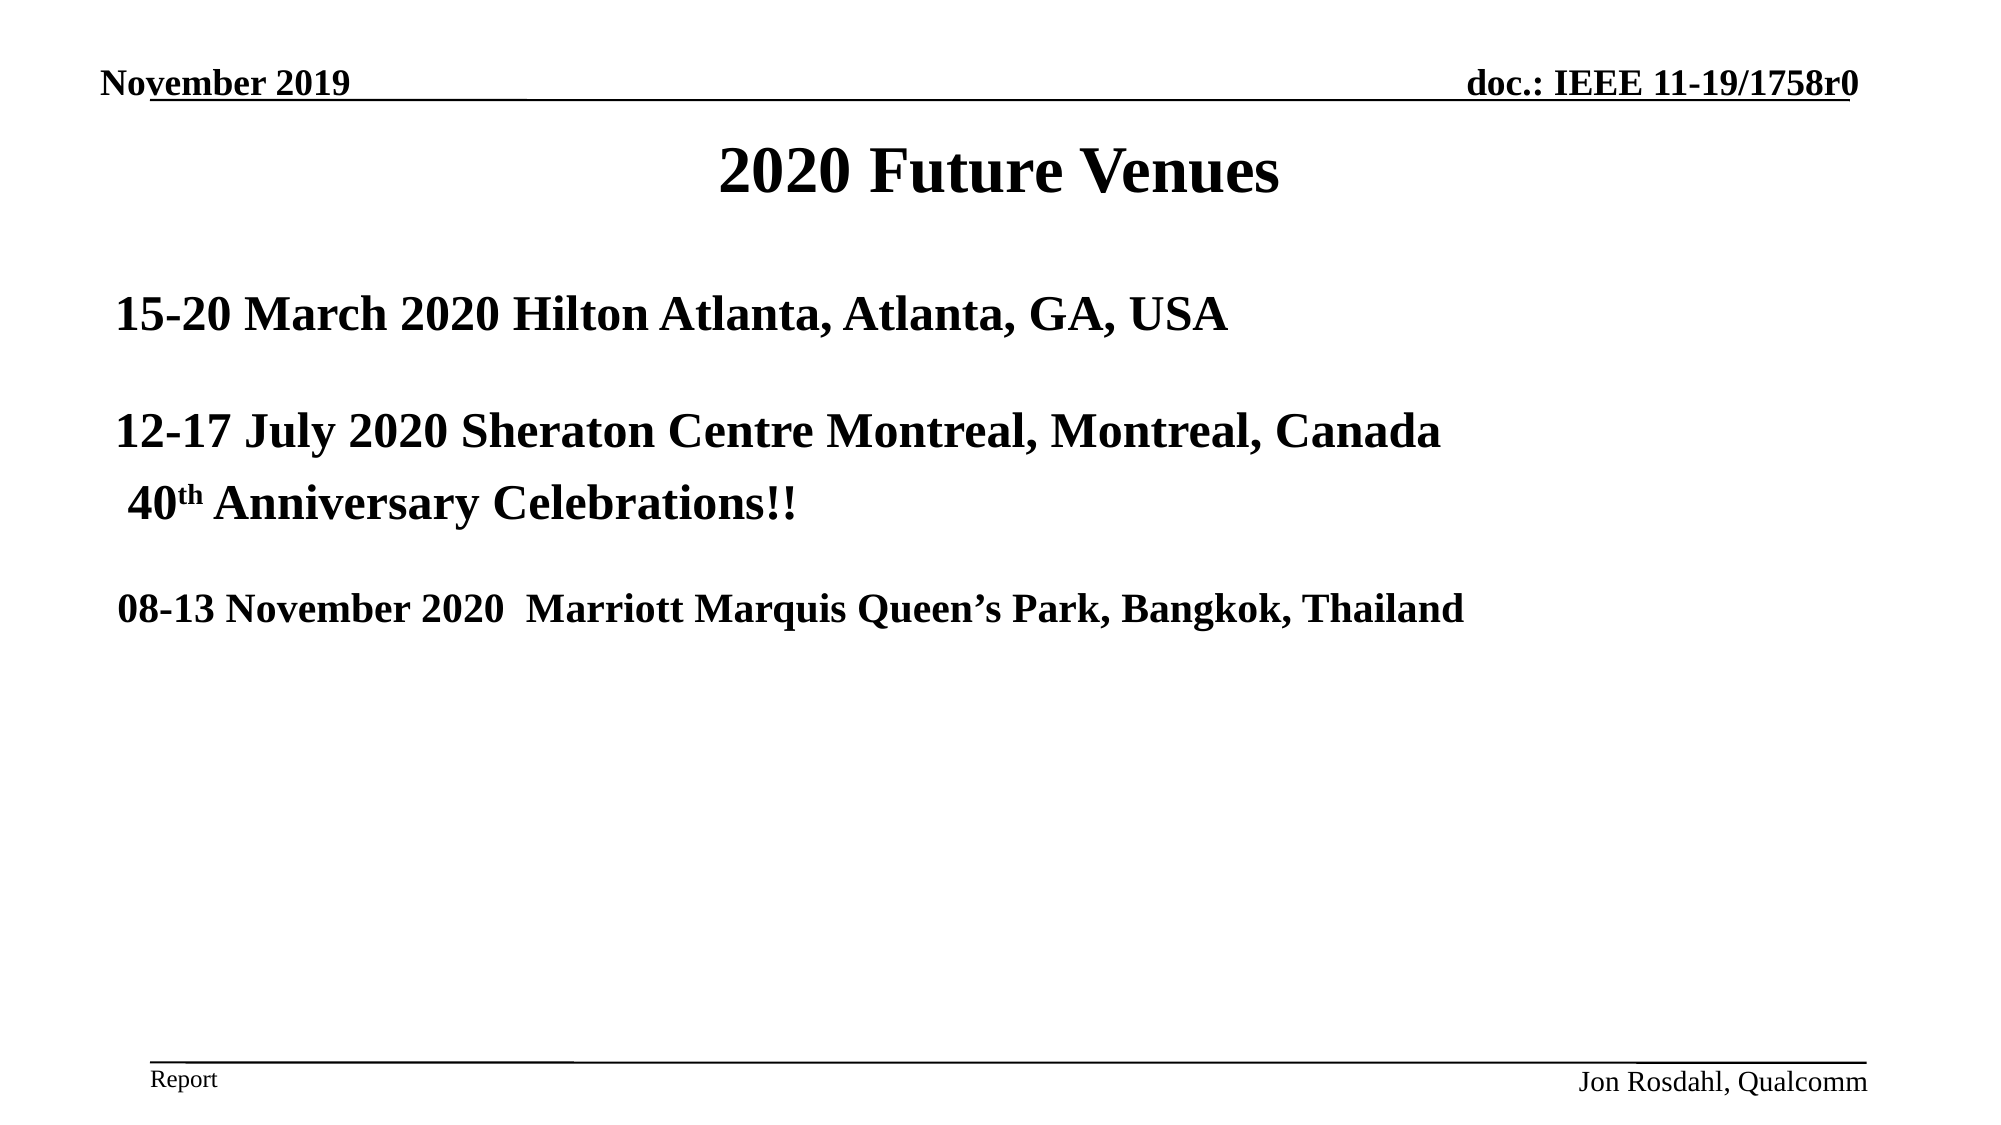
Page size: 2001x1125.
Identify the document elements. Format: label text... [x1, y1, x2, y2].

footer Jon Rosdahl, Qualcomm [1234, 1061, 1869, 1093]
text_box 08-13 November 2020 Marriott Marquis Queen’s Park, Bangkok, Thailand [102, 559, 1756, 697]
list 15-20 March 2020 Hilton Atlanta, Atlanta, GA, USA [99, 251, 1757, 390]
text_box [1291, 360, 1979, 513]
list 12-17 July 2020 Sheraton Centre Montreal, Montreal, Canada 40th Anniversary Celebrations!! [99, 390, 1899, 611]
title 2020 Future Venues [99, 99, 1901, 233]
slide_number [99, 58, 511, 104]
